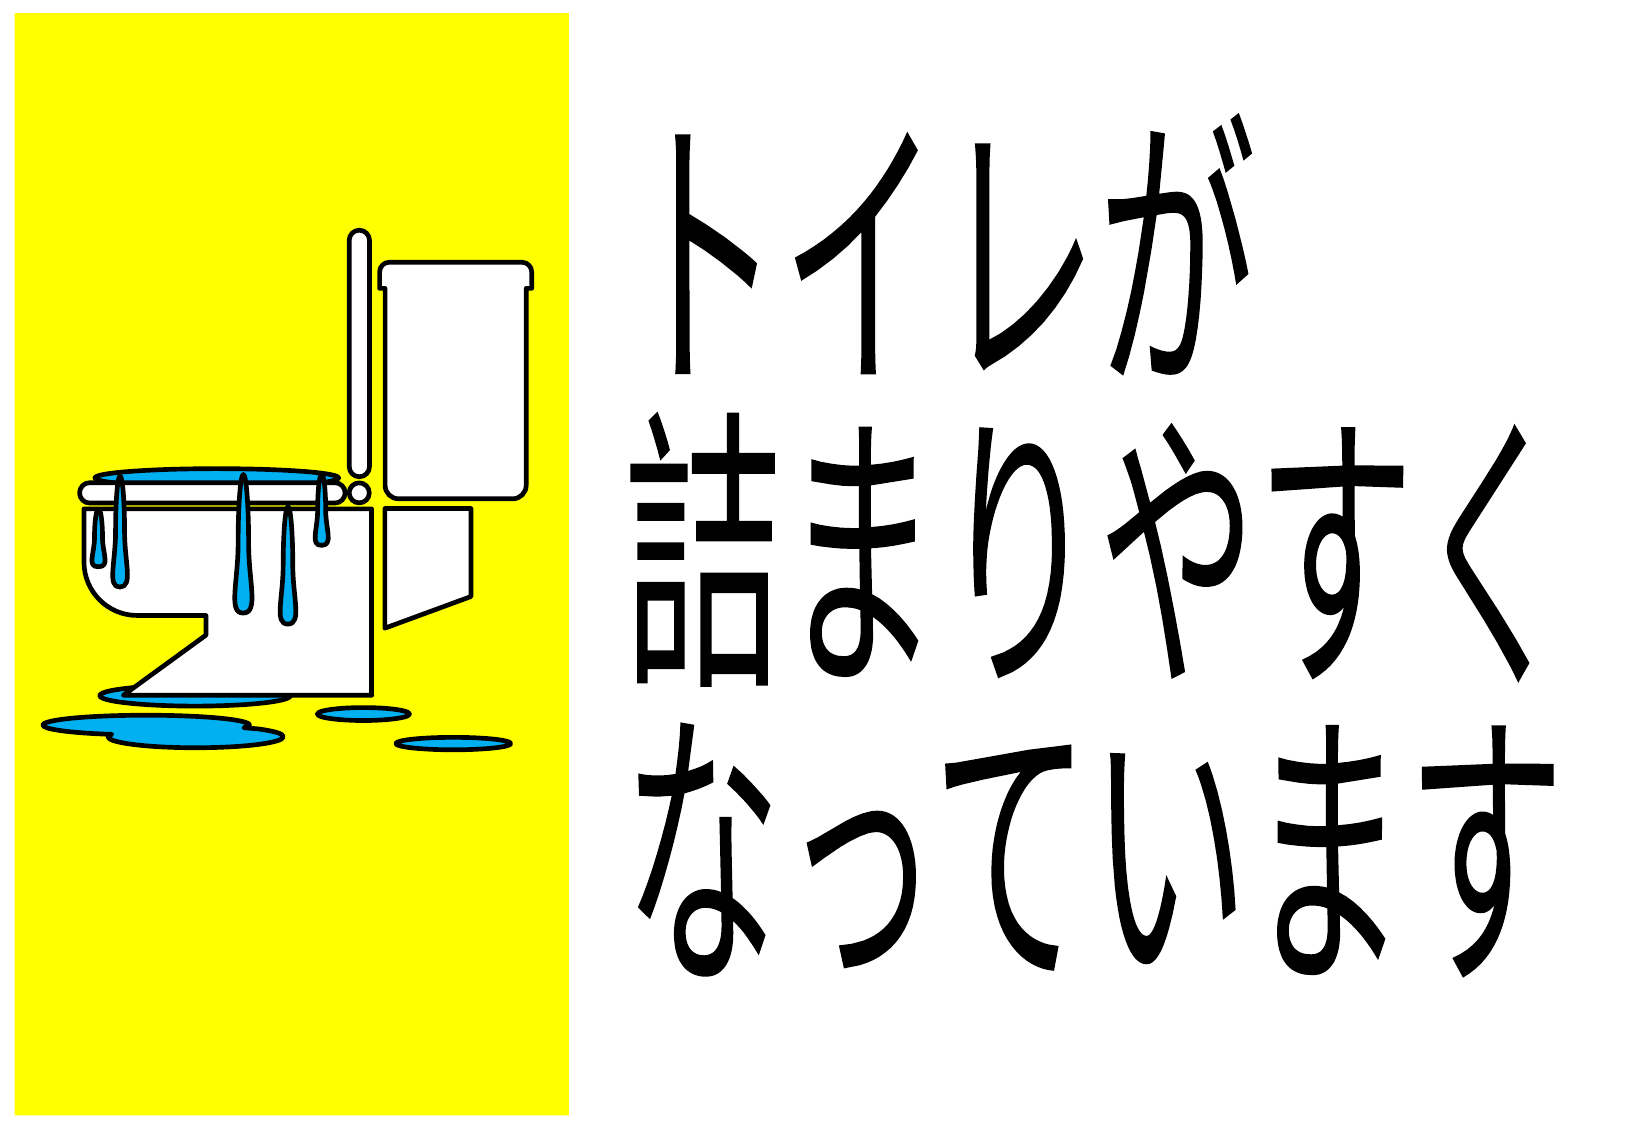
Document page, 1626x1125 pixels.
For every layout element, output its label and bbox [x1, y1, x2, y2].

text_box [12, 11, 571, 1118]
text_box [42, 229, 532, 750]
